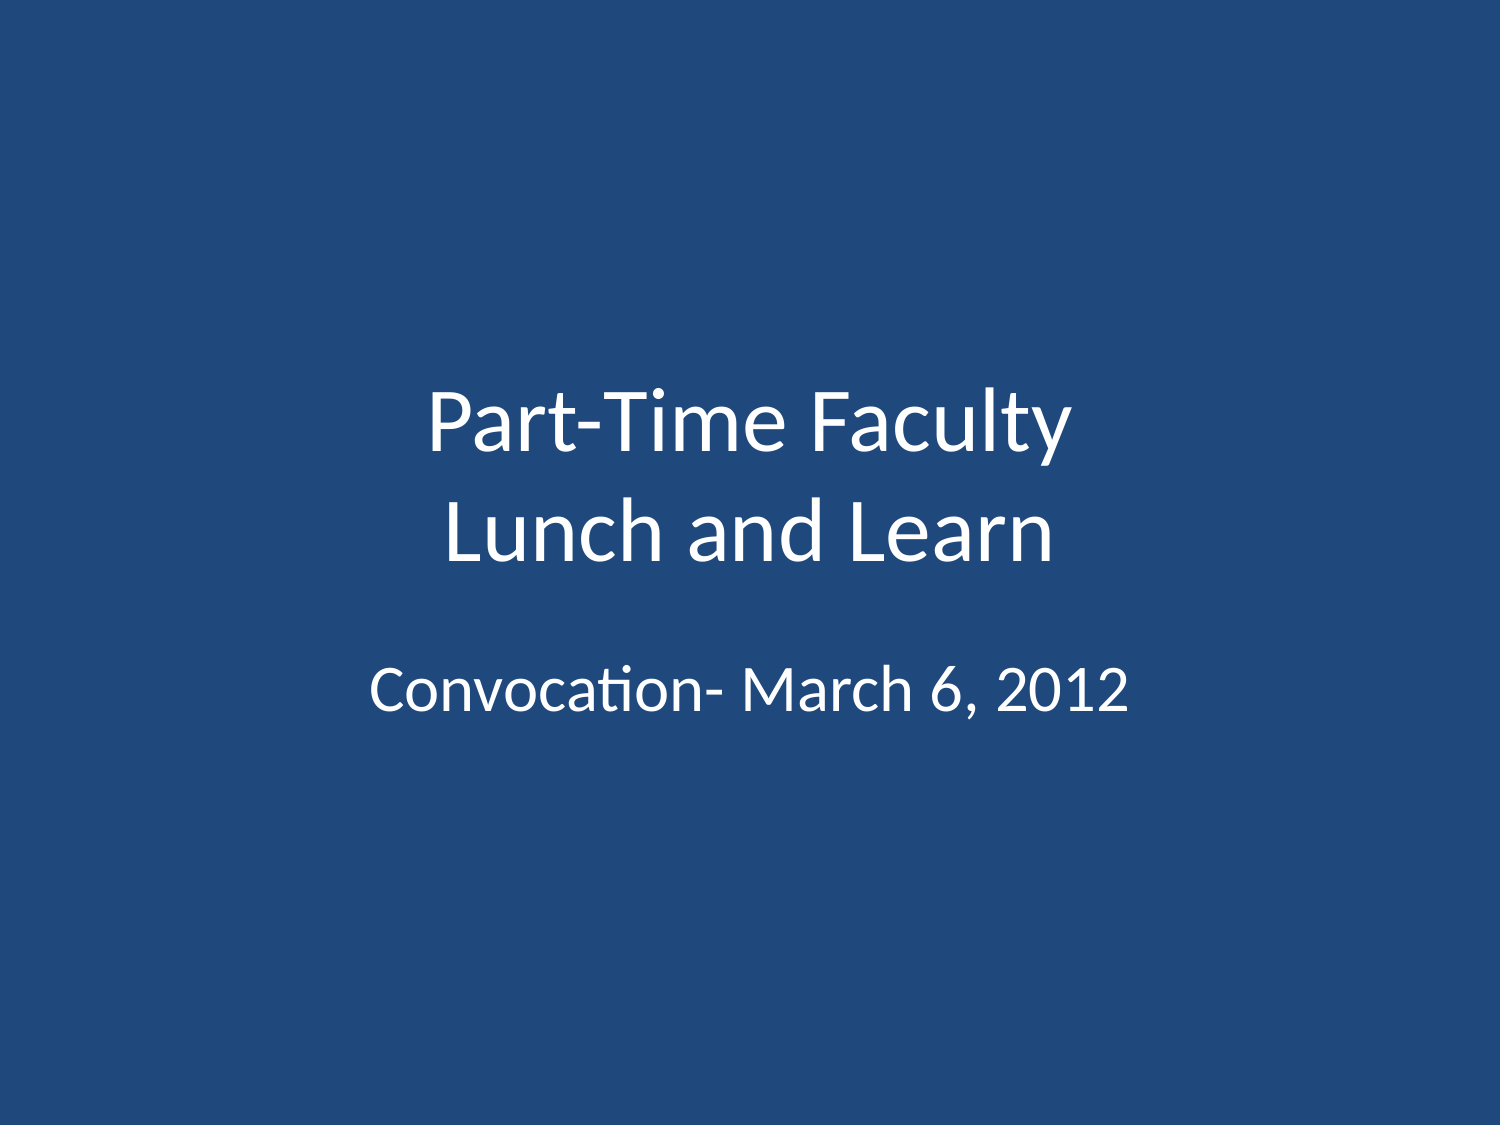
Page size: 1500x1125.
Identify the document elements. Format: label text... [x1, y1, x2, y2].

title Part-Time Faculty Lunch and Learn [112, 349, 1388, 591]
subtitle Convocation- March 6, 2012 [225, 637, 1275, 925]
